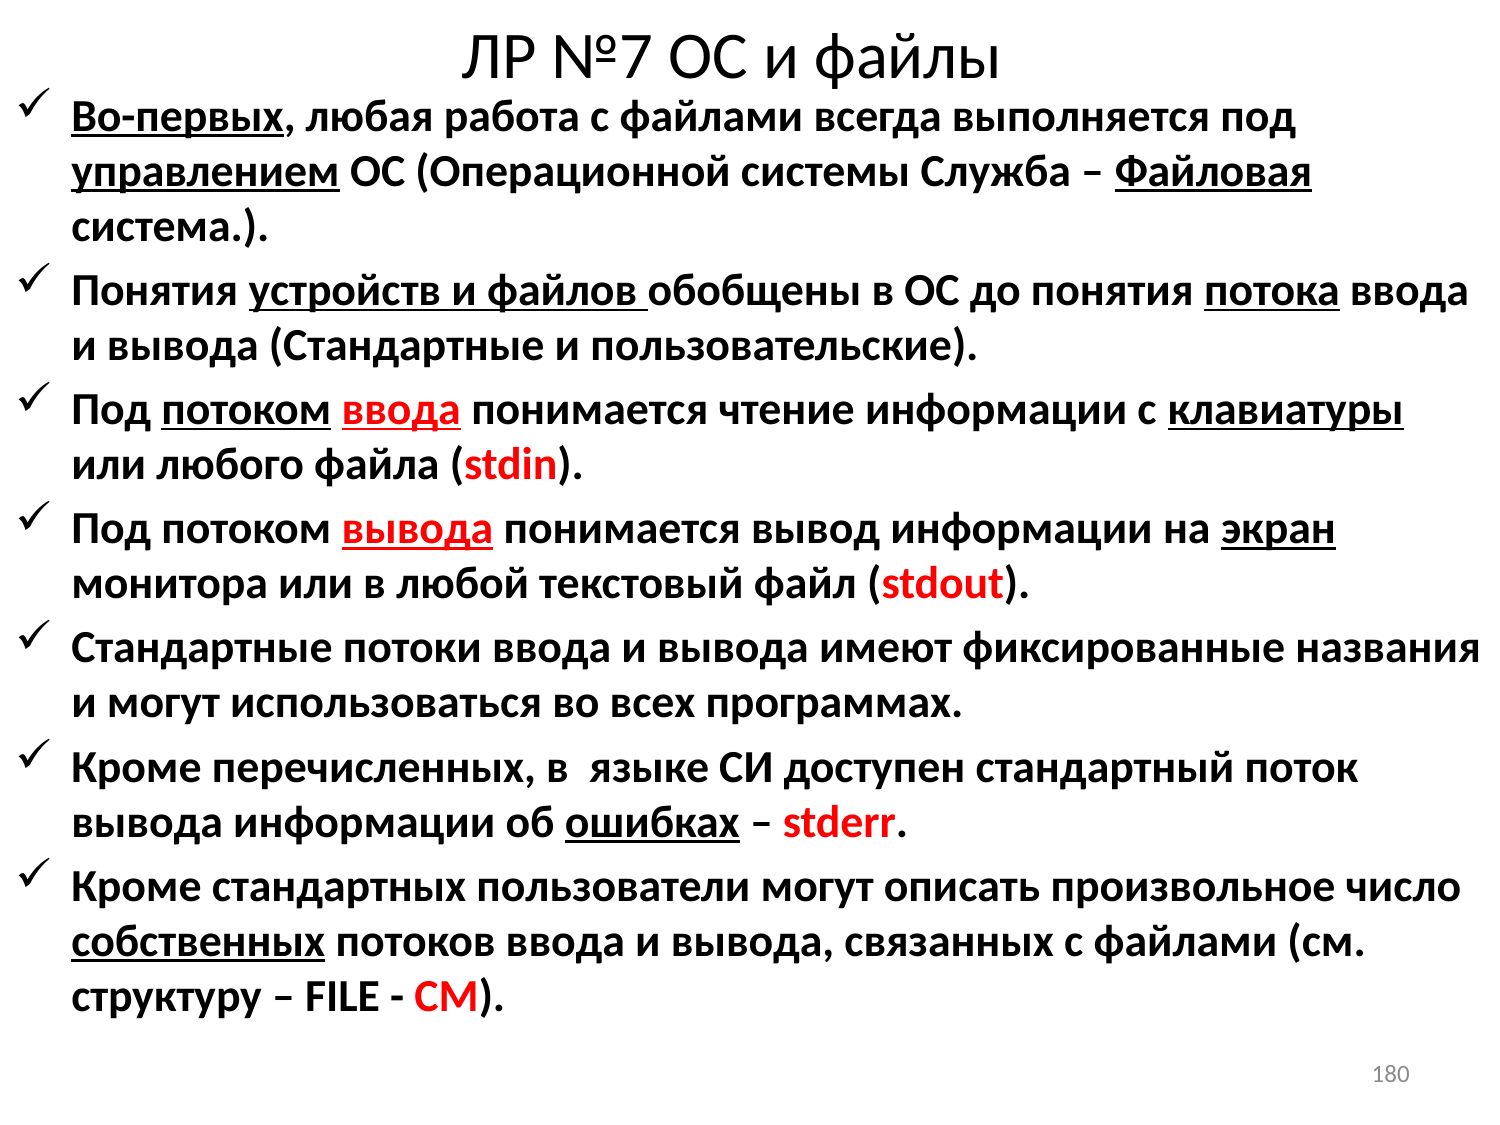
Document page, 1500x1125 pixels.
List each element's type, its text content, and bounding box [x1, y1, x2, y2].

text_box Во-первых, любая работа с файлами всегда выполняется под управлением ОС (Операционной системы Служба – Файловая система.). Понятия устройств и файлов обобщены в ОС до понятия потока ввода и вывода (Стандартные и пользовательские). Под потоком ввода понимается чтение информации с клавиатуры или любого файла (stdin). Под потоком вывода понимается вывод информации на экран монитора или в любой текстовый файл (stdout). Стандартные потоки ввода и вывода имеют фиксированные названия и могут использоваться во всех программах. Кроме перечисленных, в языке СИ доступен стандартный поток вывода информации об ошибках – stderr. Кроме стандартных пользователи могут описать произвольное число собственных потоков ввода и вывода, связанных с файлами (см. структуру – FILE - СМ). [0, 78, 1500, 1024]
title ЛР №7 ОС и файлы [324, 1, 1140, 78]
slide_number 180 [1074, 1042, 1425, 1103]
